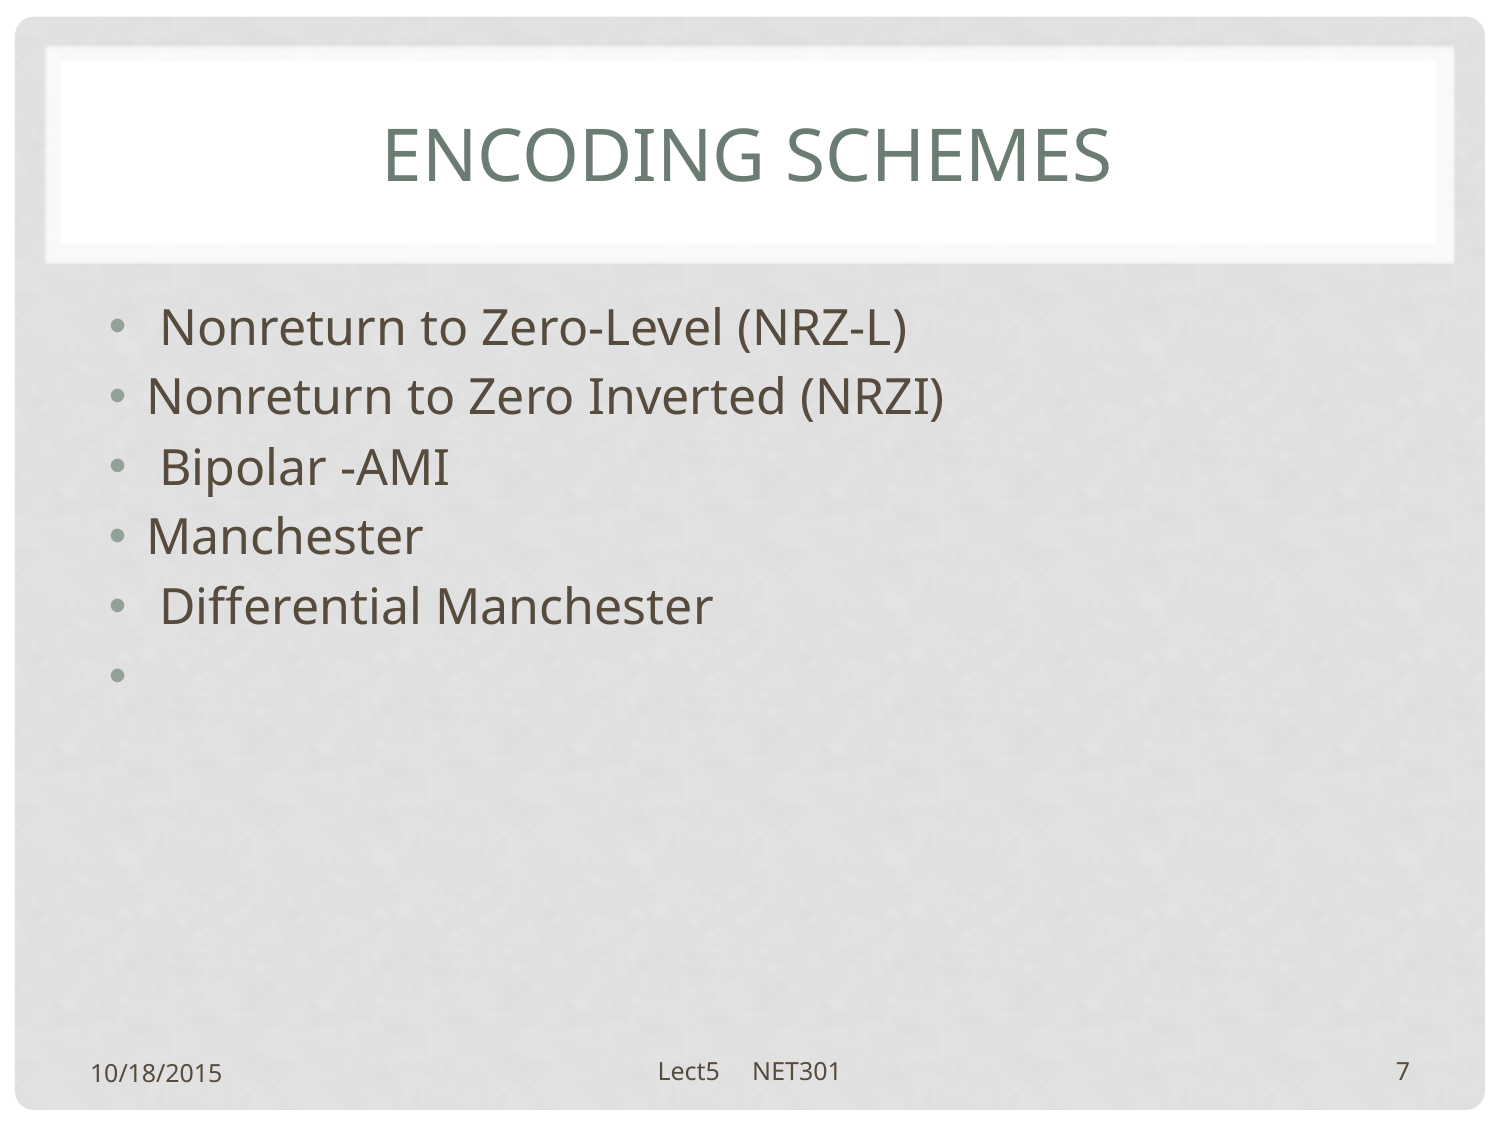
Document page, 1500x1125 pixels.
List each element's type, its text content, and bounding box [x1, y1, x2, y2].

footer Lect5 NET301 [512, 1042, 988, 1103]
slide_number 7 [1074, 1042, 1425, 1103]
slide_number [75, 1042, 425, 1103]
list Nonreturn to Zero-Level (NRZ-L) Nonreturn to Zero Inverted (NRZI) Bipolar -AMI Manchester Differential Manchester [75, 287, 1425, 1005]
title Encoding Schemes [69, 66, 1425, 238]
